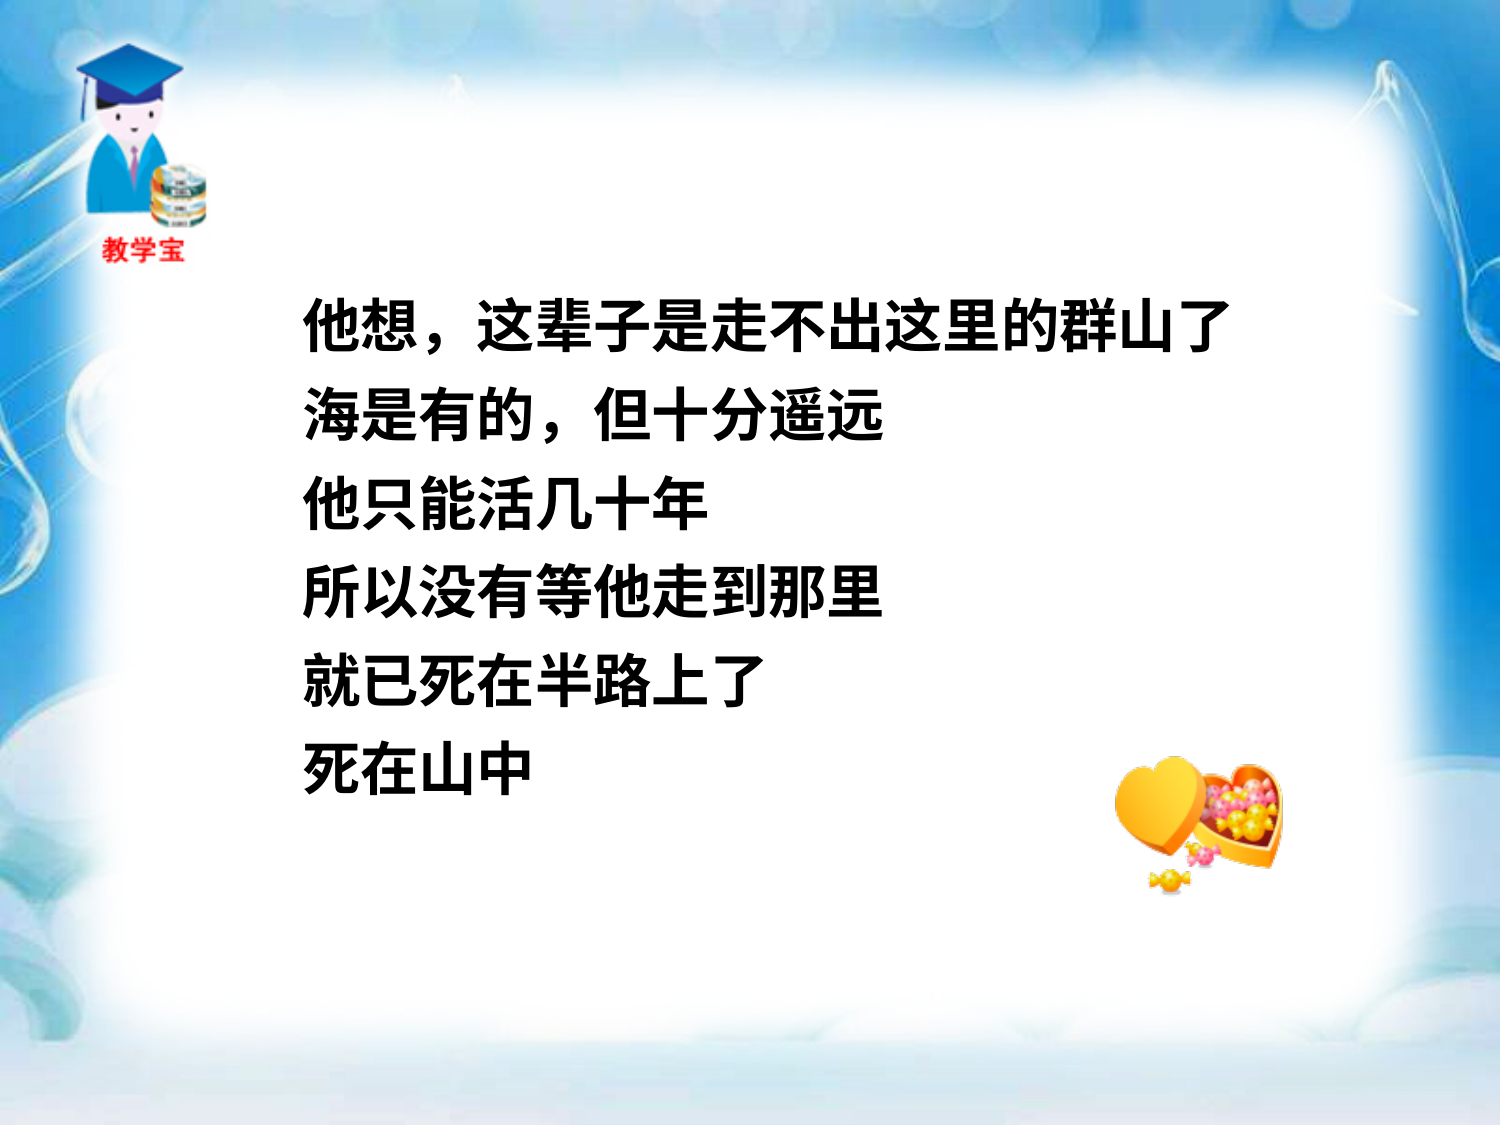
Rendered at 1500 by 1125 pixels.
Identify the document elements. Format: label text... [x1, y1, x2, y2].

picture [0, 0, 1500, 1125]
text_box 他想，这辈子是走不出这里的群山了 海是有的，但十分遥远 他只能活几十年 所以没有等他走到那里 就已死在半路上了 死在山中 [287, 274, 1313, 810]
